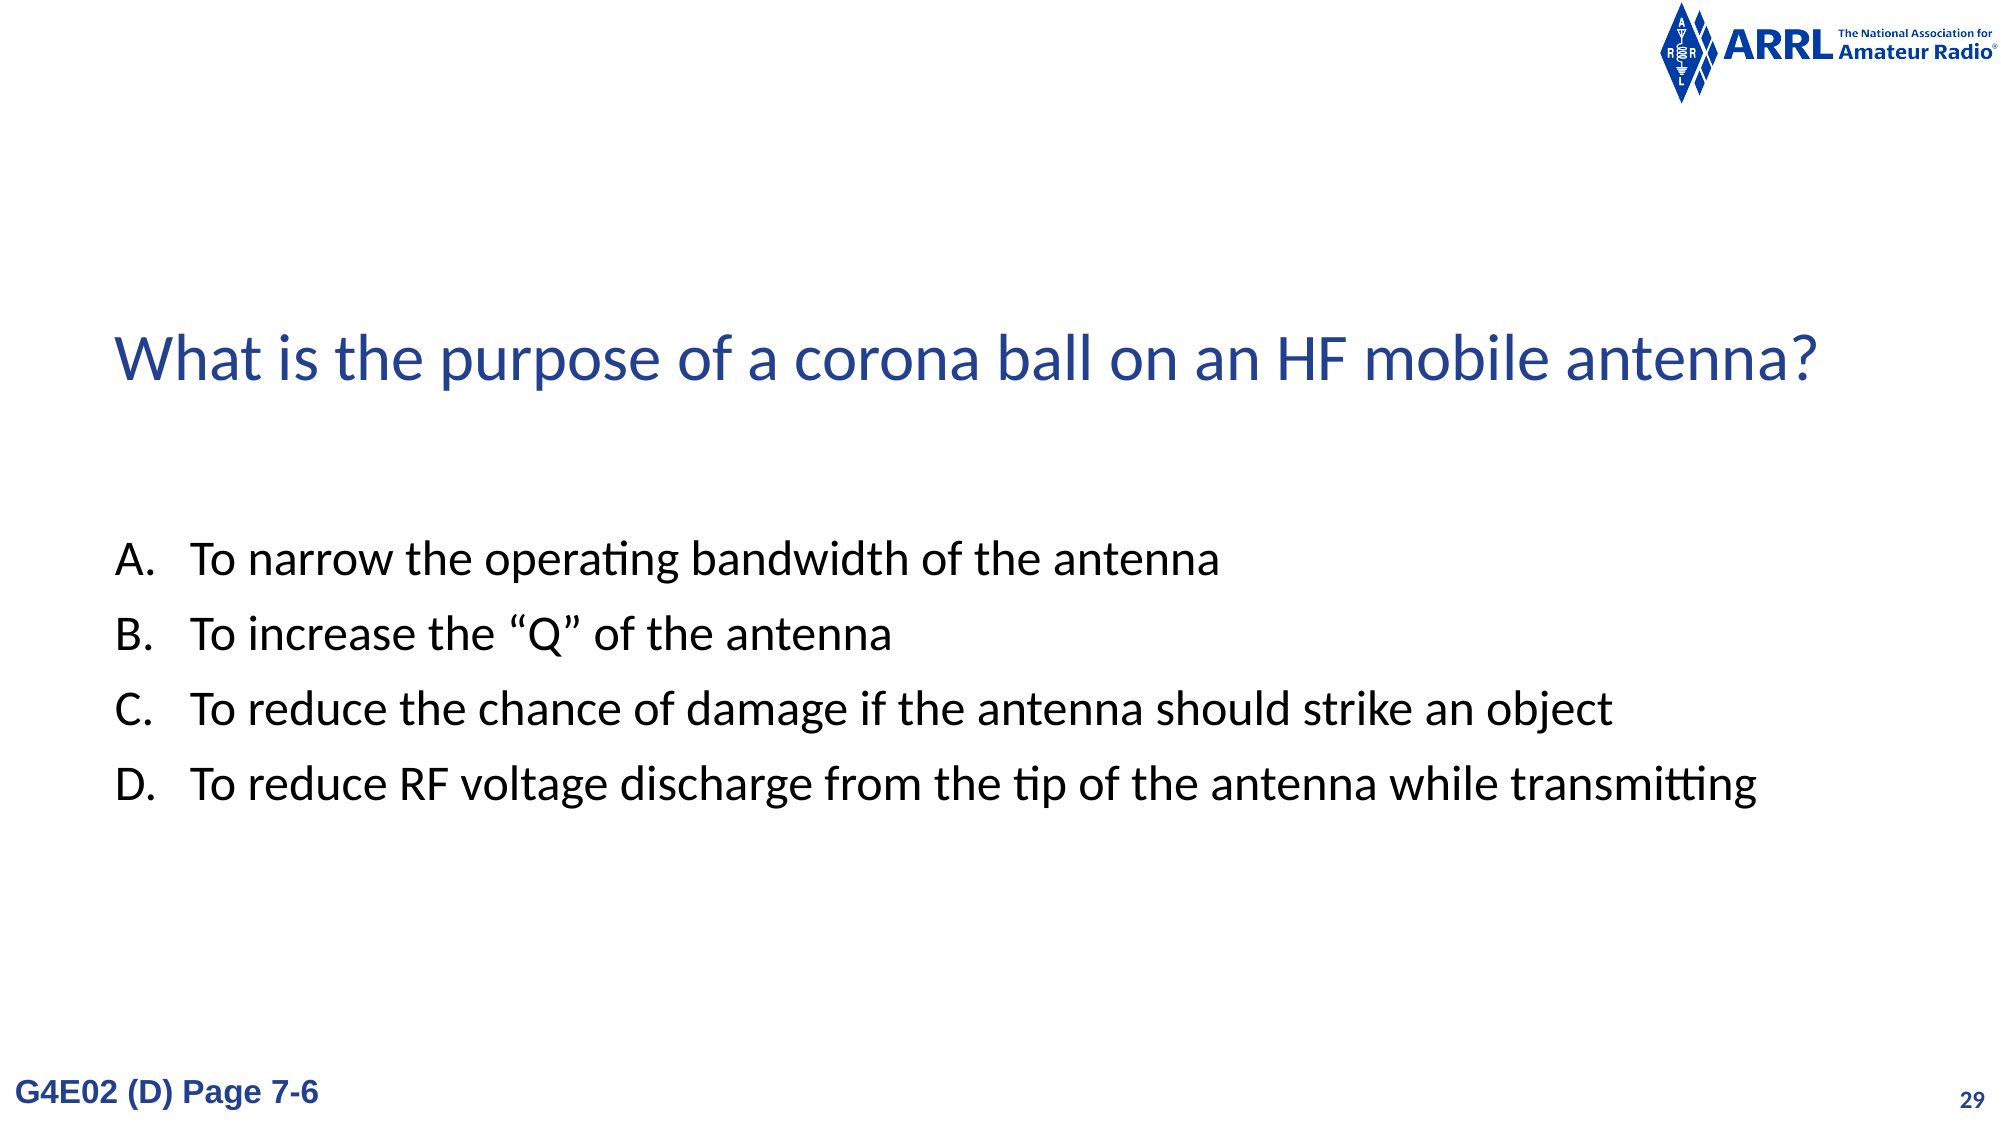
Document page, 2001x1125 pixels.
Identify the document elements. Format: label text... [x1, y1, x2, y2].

list To narrow the operating bandwidth of the antenna To increase the “Q” of the antenna To reduce the chance of damage if the antenna should strike an object To reduce RF voltage discharge from the tip of the antenna while transmitting [99, 525, 1900, 1005]
picture [1658, 0, 1999, 106]
text_box 29 [1875, 1076, 2000, 1121]
title What is the purpose of a corona ball on an HF mobile antenna? [99, 249, 1900, 468]
text_box G4E02 (D) Page 7-6 [0, 1062, 1313, 1118]
